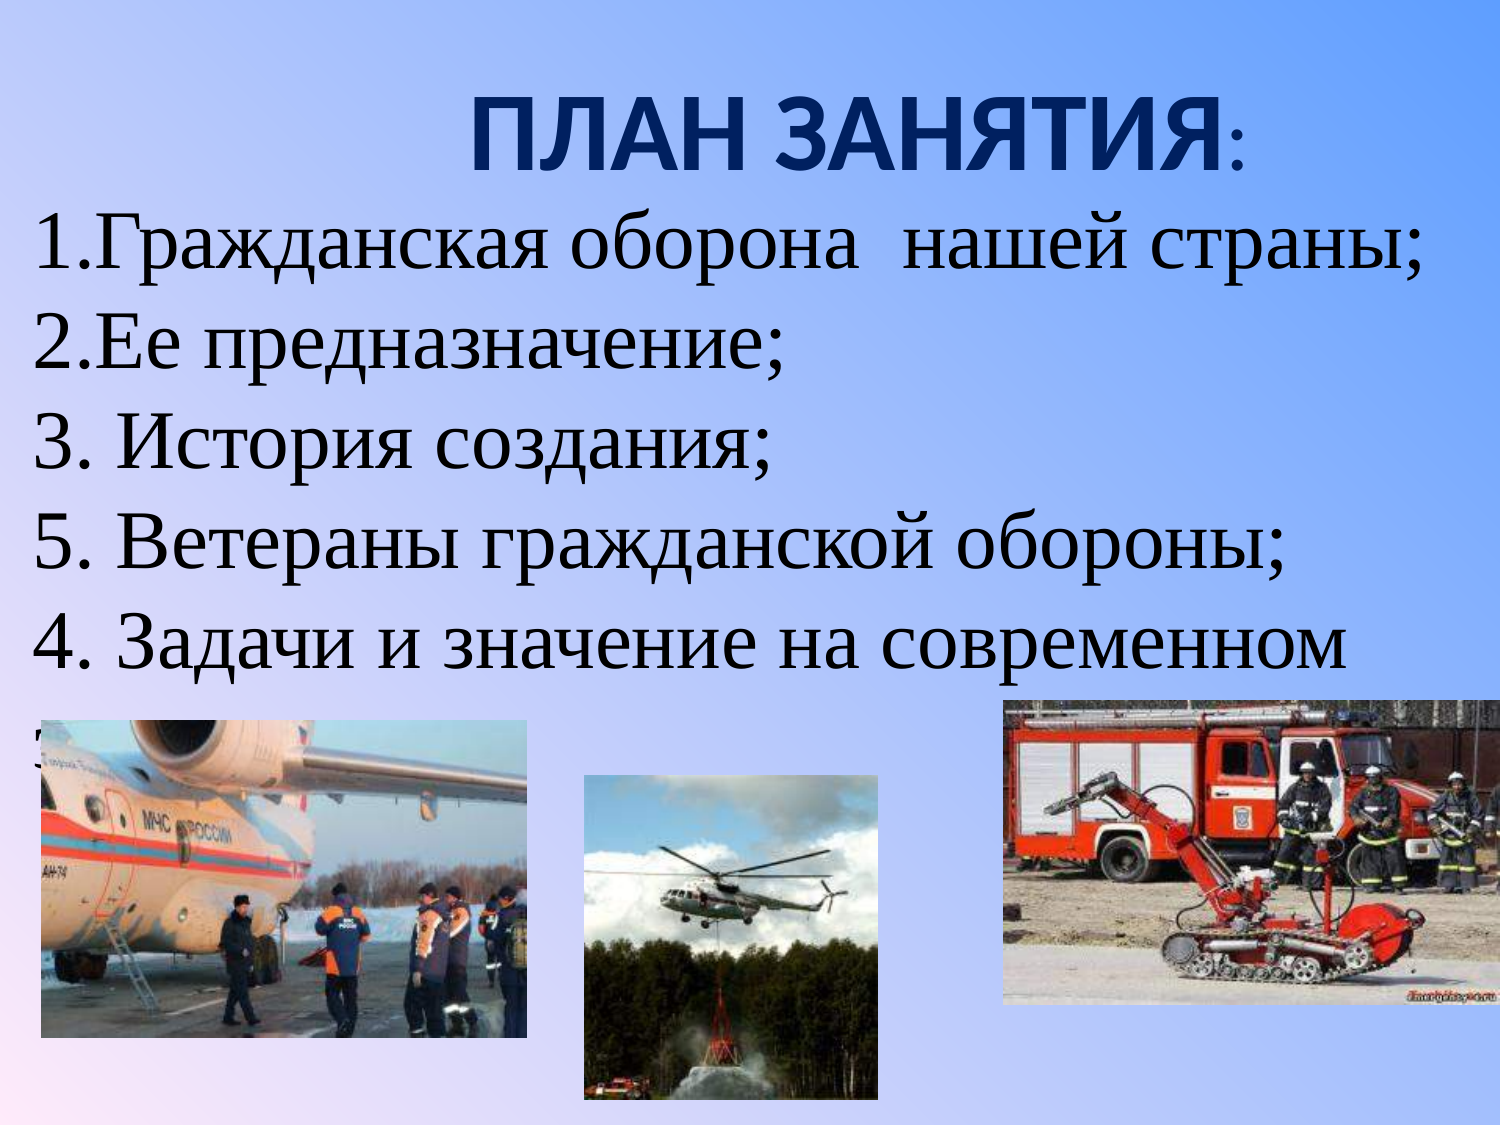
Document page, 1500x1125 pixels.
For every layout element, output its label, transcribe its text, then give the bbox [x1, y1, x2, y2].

picture [584, 774, 878, 1100]
picture [41, 720, 527, 1038]
picture [1003, 699, 1500, 1006]
text_box ПЛАН ЗАНЯТИЯ: [283, 50, 1436, 200]
title 1.Гражданская оборона нашей страны; 2.Ее предназначение; 3. История создания; 5. Ветераны гражданской обороны; 4. Задачи и значение на современном этапе. [17, 169, 1483, 702]
